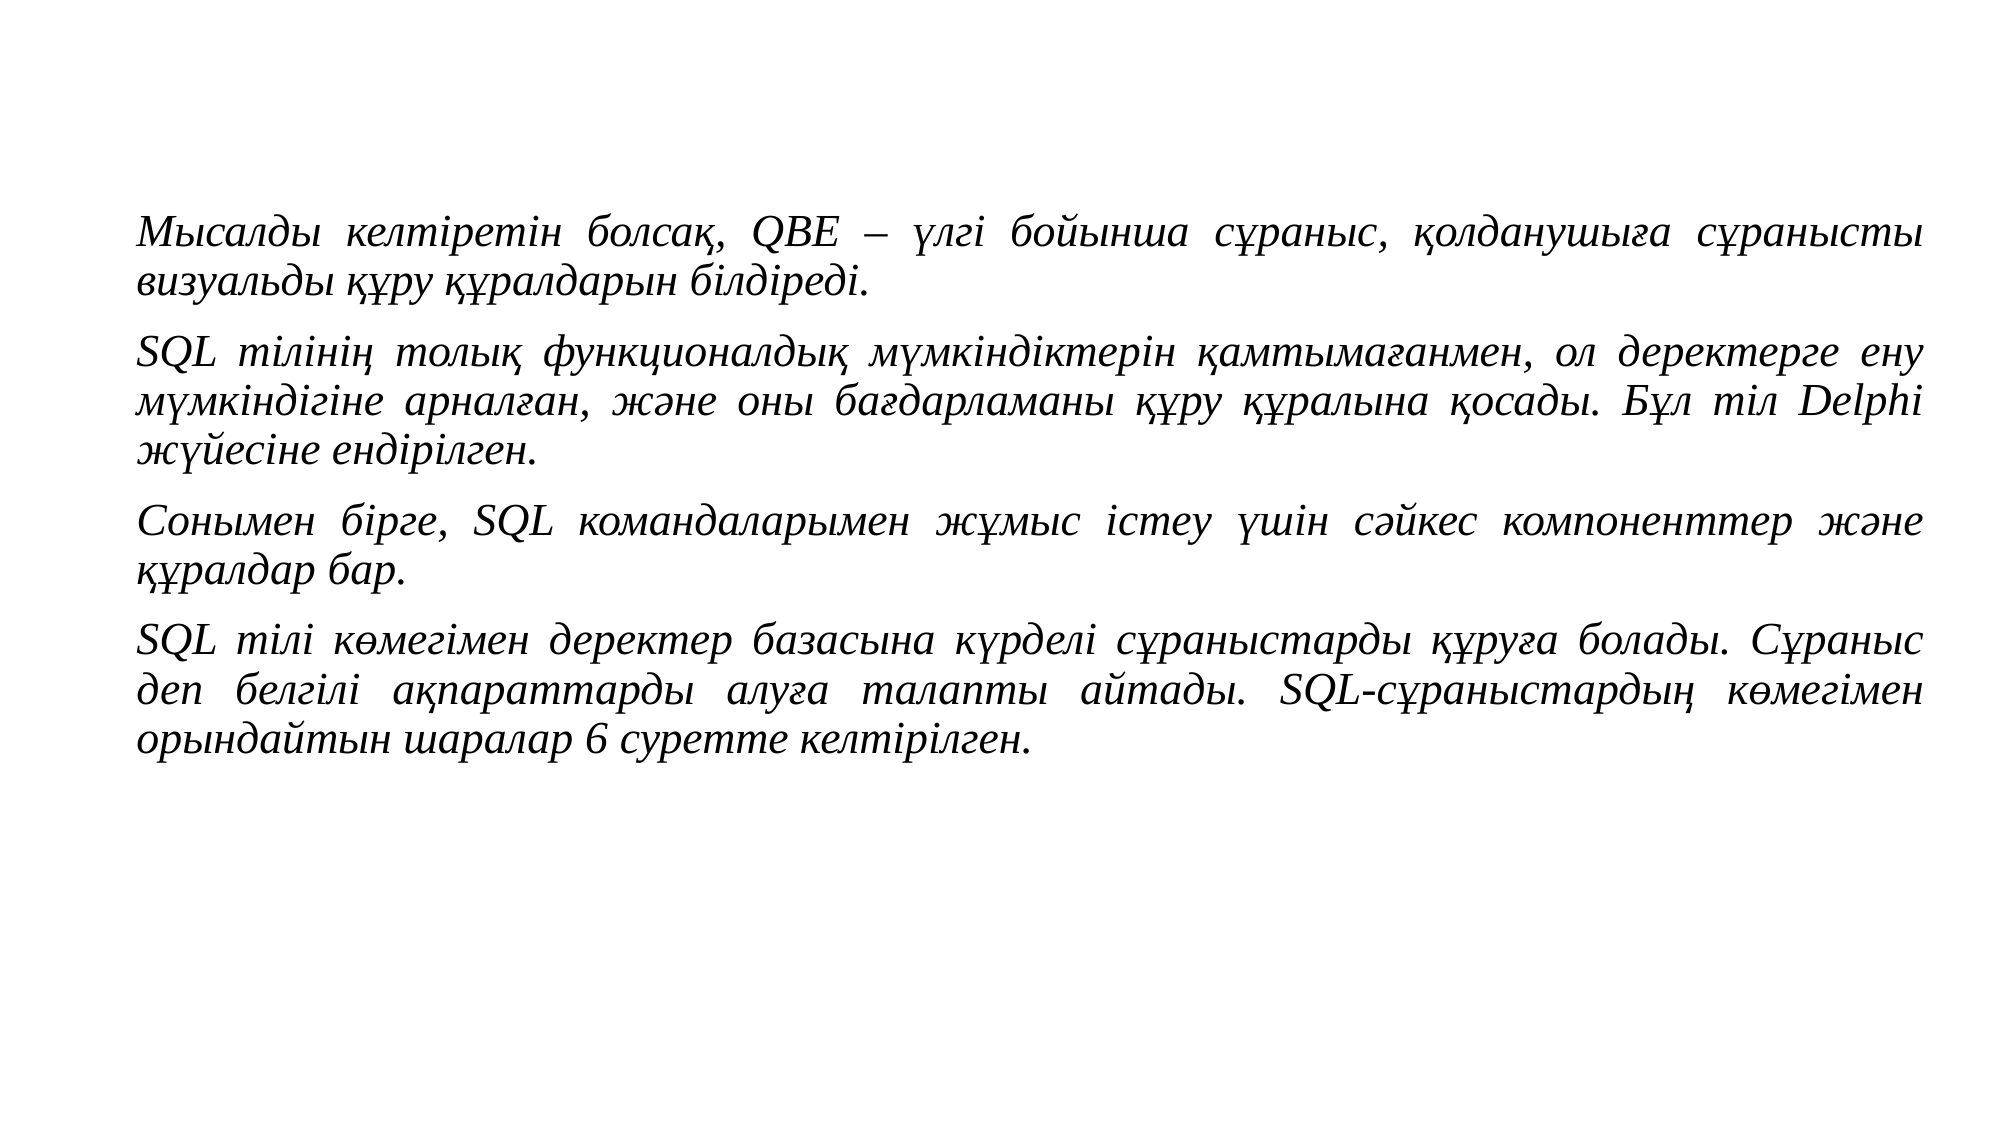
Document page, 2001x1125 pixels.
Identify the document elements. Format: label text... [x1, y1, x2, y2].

list Мысалды келтіретін болсақ, QBE – үлгі бойынша сұраныс, қолданушыға сұранысты визуальды құру құралдарын білдіреді. SQL тілінің толық функционалдық мүмкіндіктерін қамтымағанмен, ол деректерге ену мүмкіндігіне арналған, және оны бағдарламаны құру құралына қосады. Бұл тіл Delphi жүйесіне ендірілген. Сонымен бірге, SQL командаларымен жұмыс істеу үшін сәйкес компоненттер және құралдар бар. SQL тілі көмегімен деректер базасына күрделі сұраныстарды құруға болады. Сұраныс деп белгілі ақпараттарды алуға талапты айтады. SQL-сұраныстардың көмегімен орындайтын шаралар 6 суретте келтірілген. [121, 199, 1941, 873]
